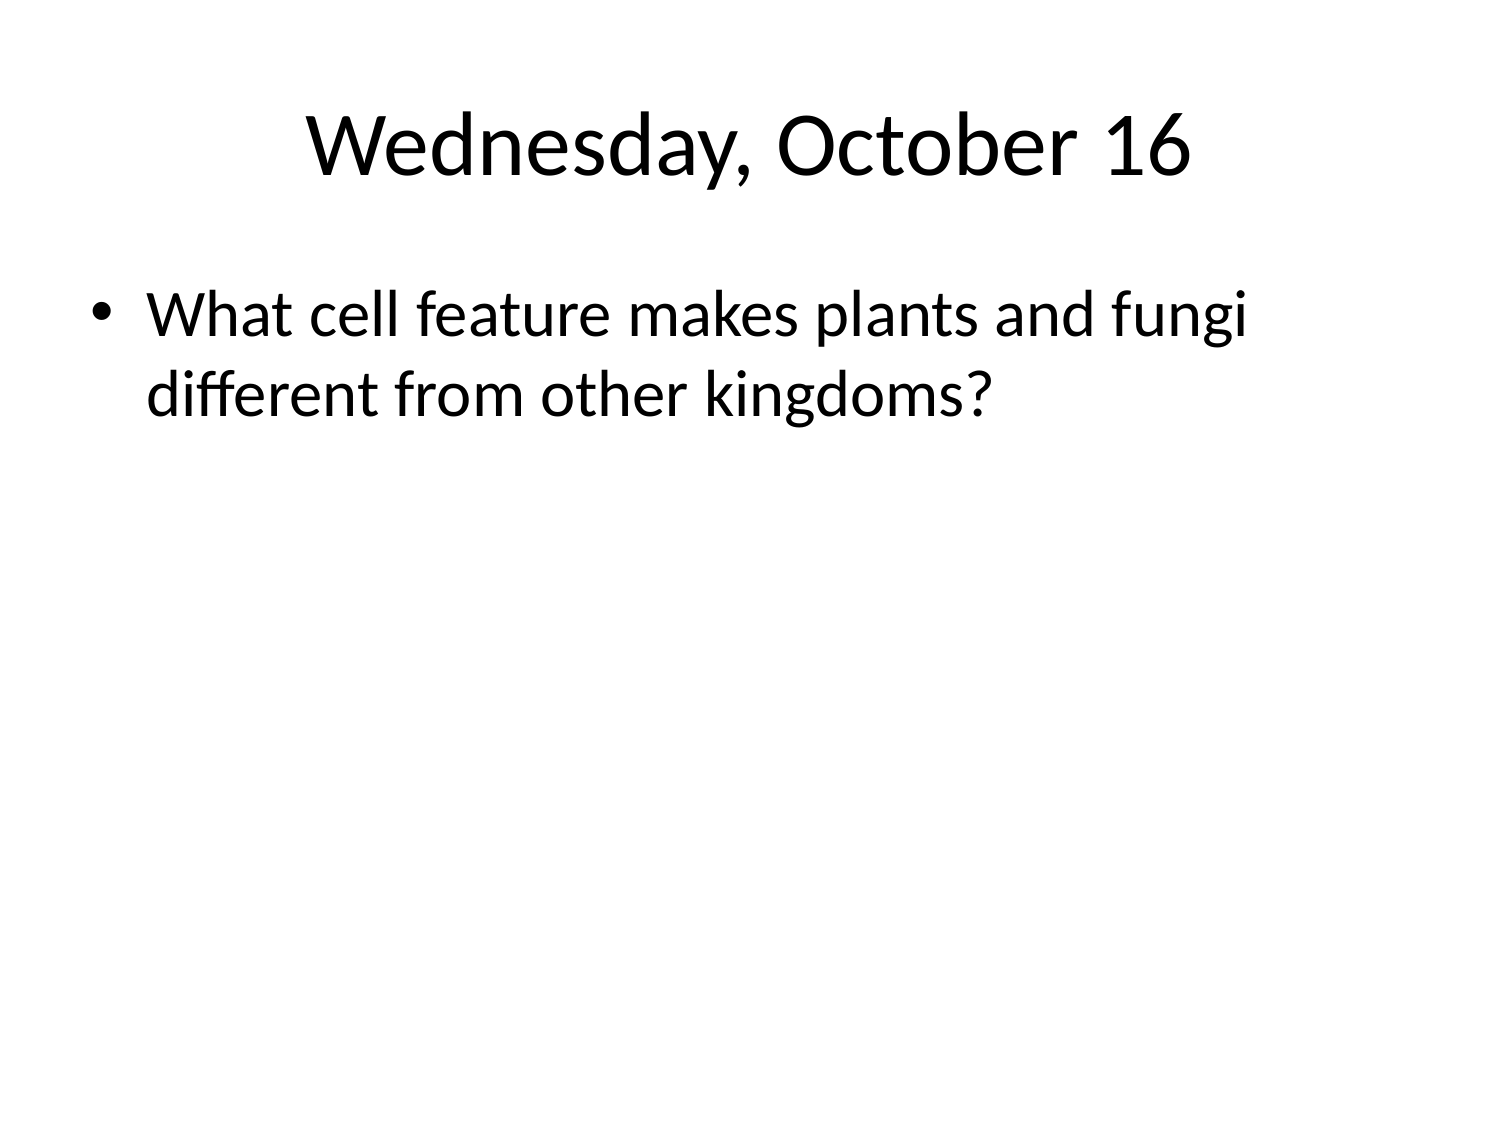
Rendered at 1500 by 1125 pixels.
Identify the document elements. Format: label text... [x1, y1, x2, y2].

list What cell feature makes plants and fungi different from other kingdoms? [75, 262, 1425, 1005]
title Wednesday, October 16 [75, 45, 1425, 233]
